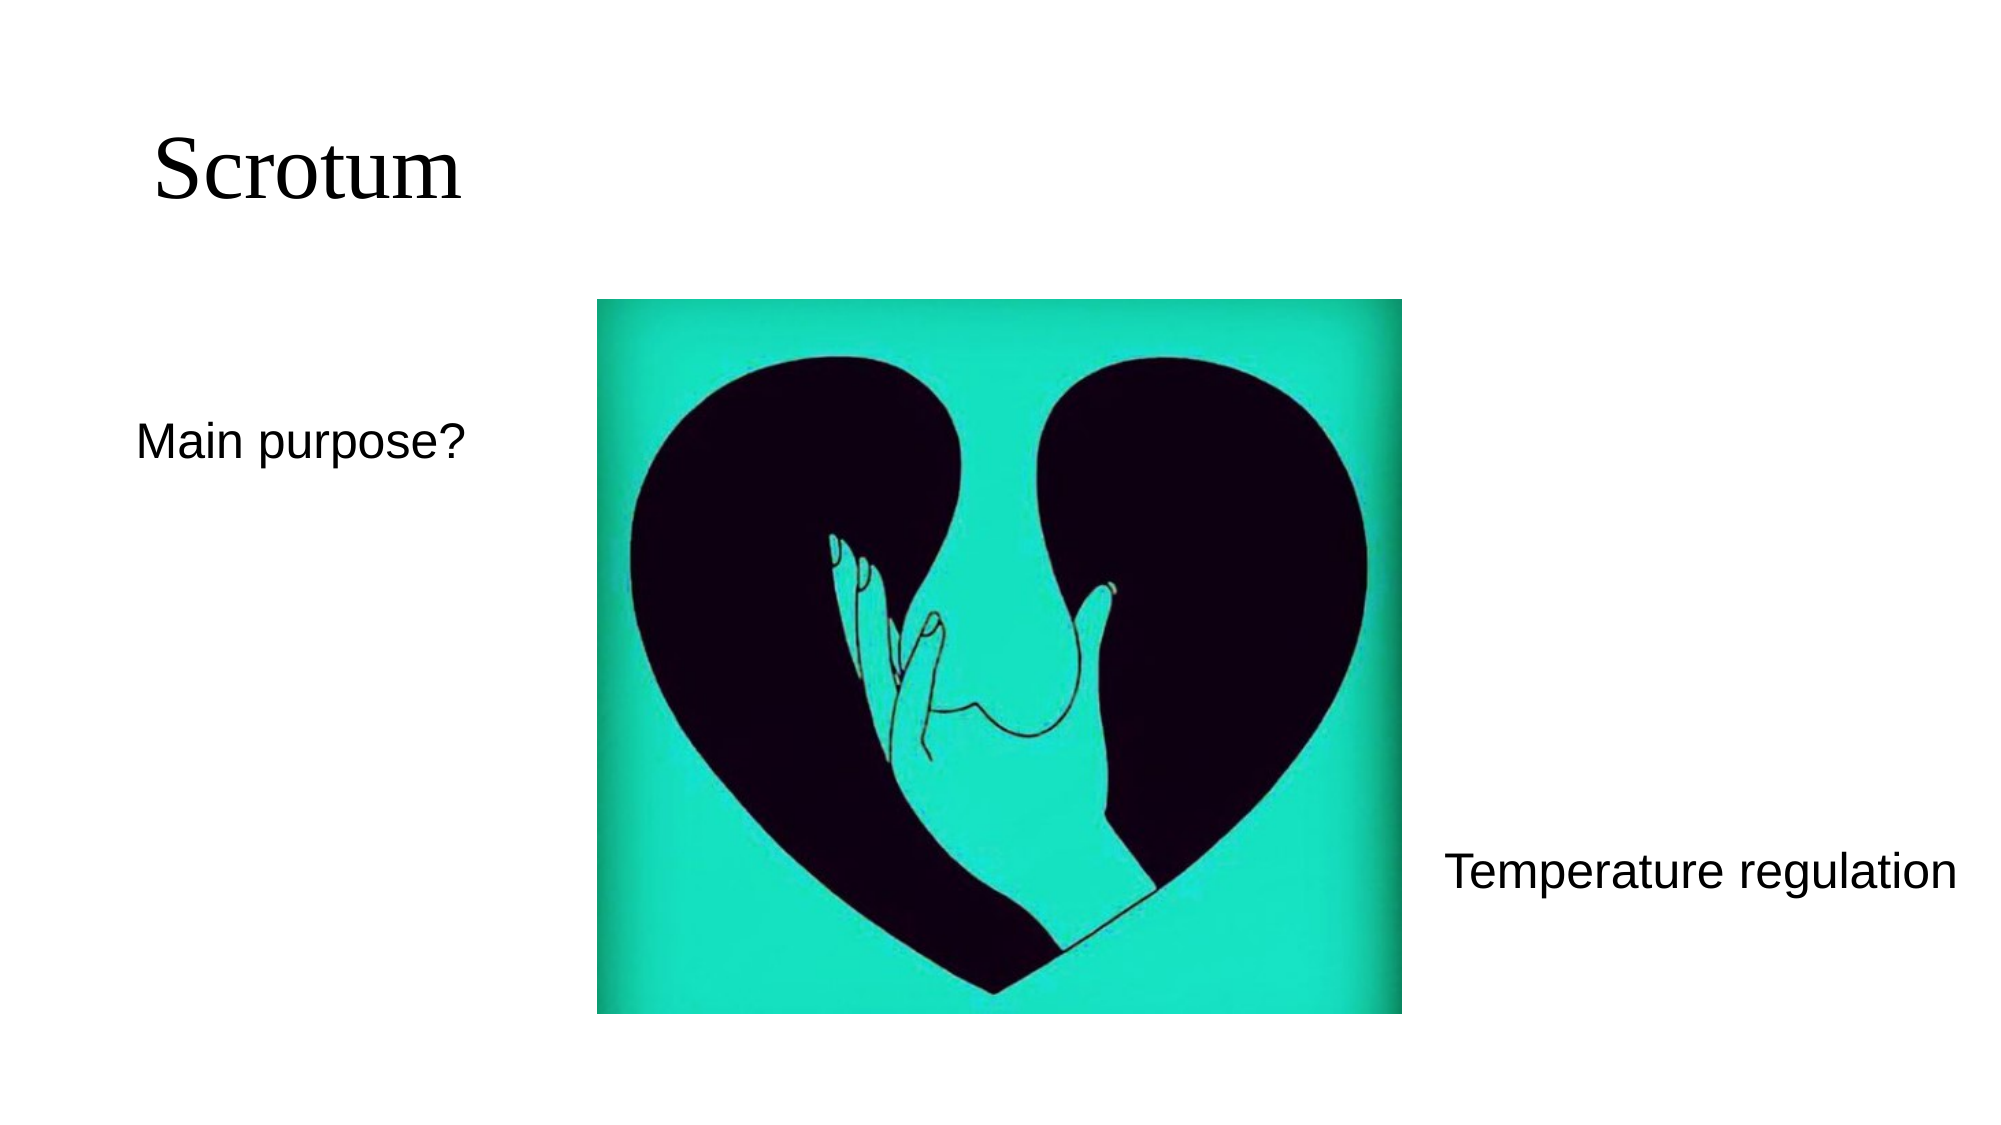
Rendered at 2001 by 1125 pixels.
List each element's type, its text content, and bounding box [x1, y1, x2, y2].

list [597, 299, 1403, 1014]
title Scrotum [137, 59, 1863, 278]
text_box Main purpose? [120, 400, 496, 476]
text_box Temperature regulation [1429, 831, 1974, 907]
